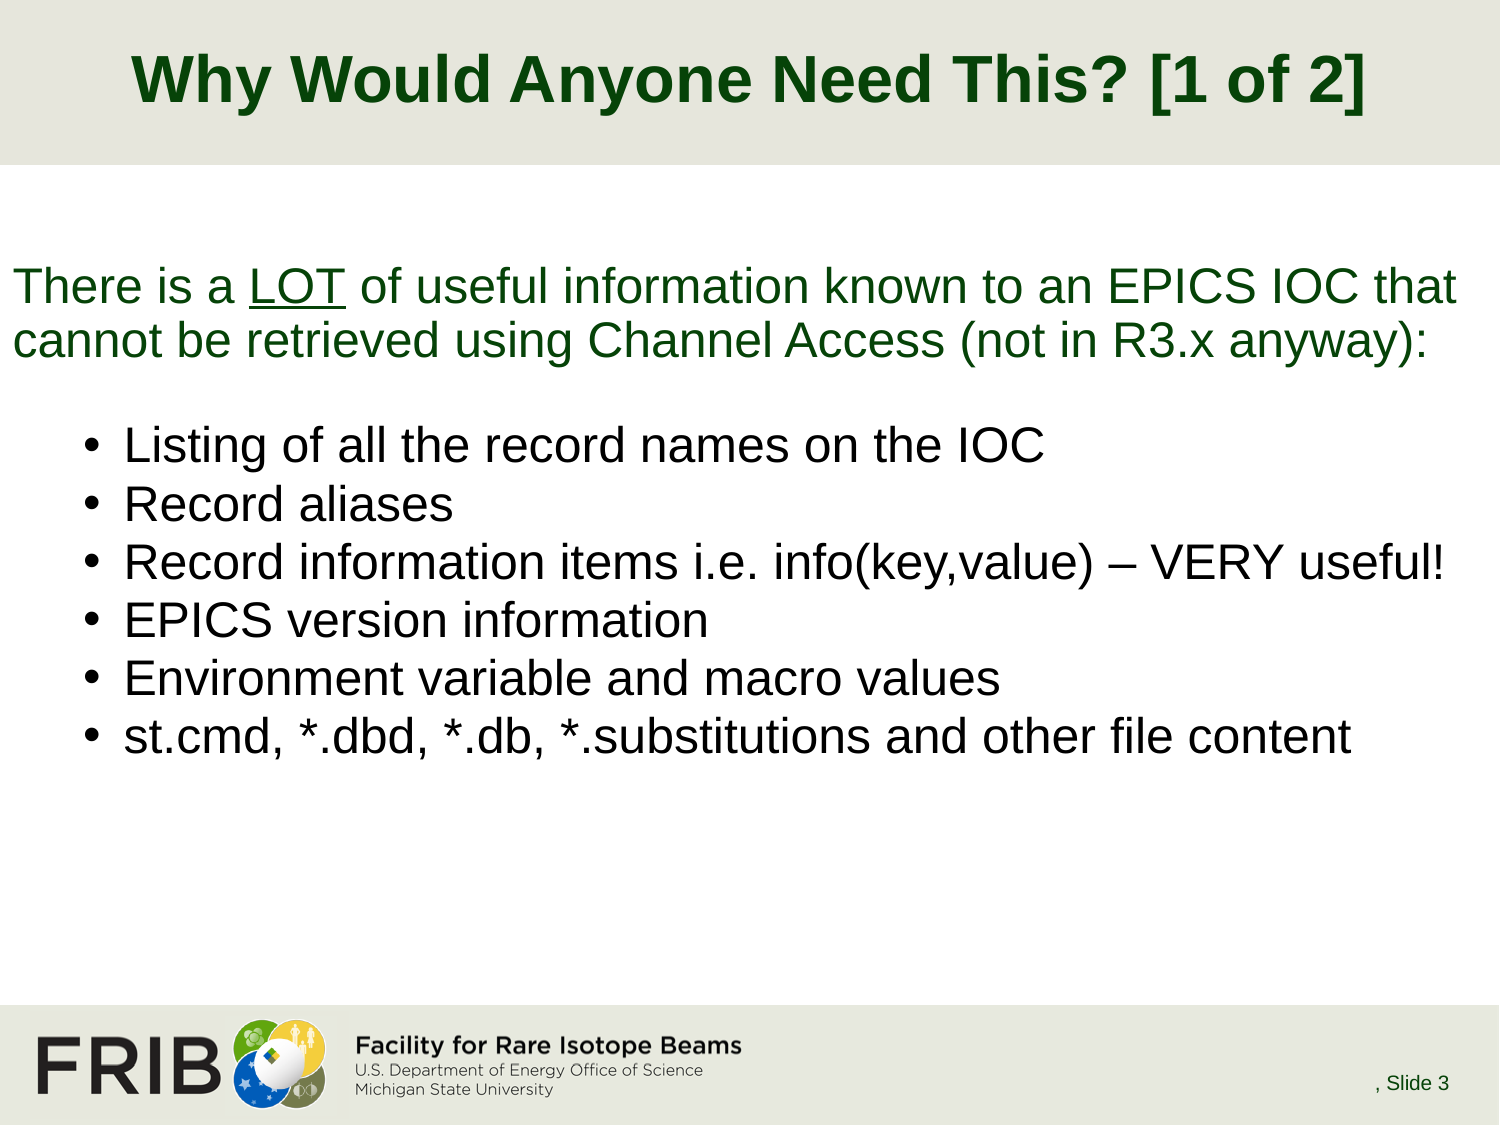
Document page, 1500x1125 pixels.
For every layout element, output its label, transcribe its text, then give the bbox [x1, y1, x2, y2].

picture [0, 0, 1500, 165]
footer J. Priller, May 2015 EPICS Collaboration Meeting - infoServ [679, 1042, 1374, 1103]
picture [0, 1005, 1499, 1125]
slide_number , Slide 3 [1374, 1042, 1500, 1103]
list There is a LOT of useful information known to an EPICS IOC that cannot be retrieved using Channel Access (not in R3.x anyway): Listing of all the record names on the IOC Record aliases Record information items i.e. info(key,value) – VERY useful! EPICS version information Environment variable and macro values st.cmd, *.dbd, *.db, *.substitutions and other file content [12, 174, 1488, 1000]
title Why Would Anyone Need This? [1 of 2] [11, 0, 1489, 163]
